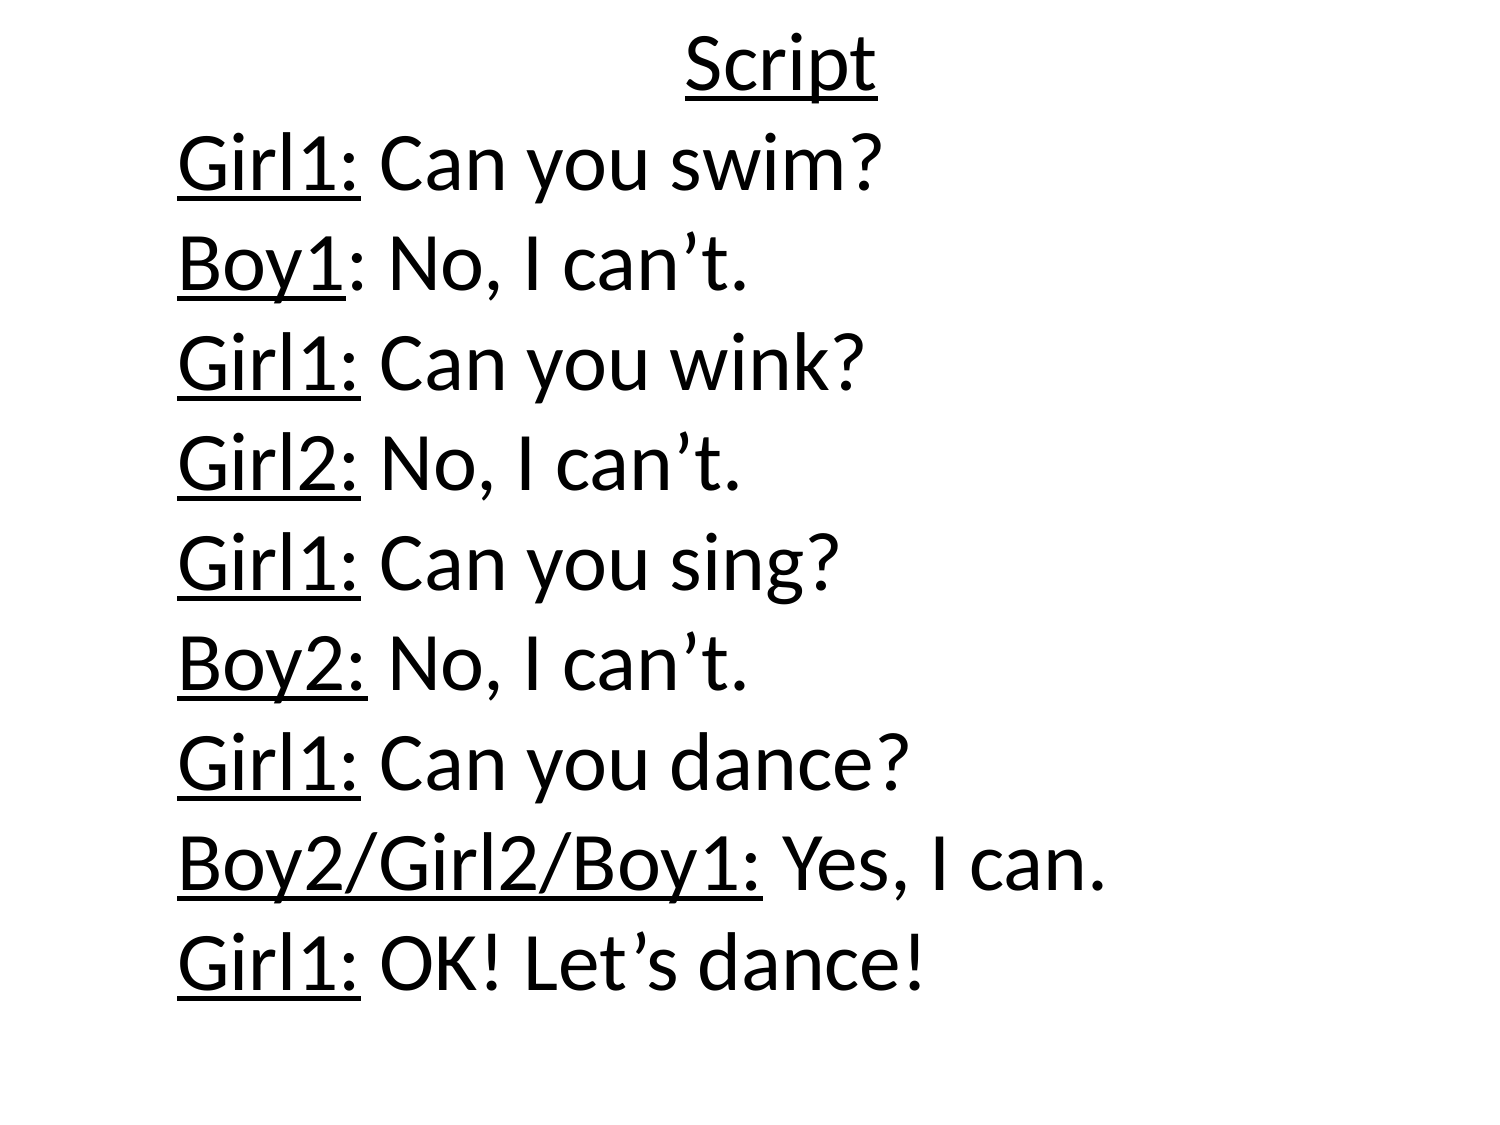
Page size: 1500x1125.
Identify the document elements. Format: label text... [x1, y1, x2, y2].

text_box Script Girl1: Can you swim? Boy1: No, I can’t. Girl1: Can you wink? Girl2: No, I can’t. Girl1: Can you sing? Boy2: No, I can’t. Girl1: Can you dance? Boy2/Girl2/Boy1: Yes, I can. Girl1: OK! Let’s dance! [162, 0, 1400, 1115]
